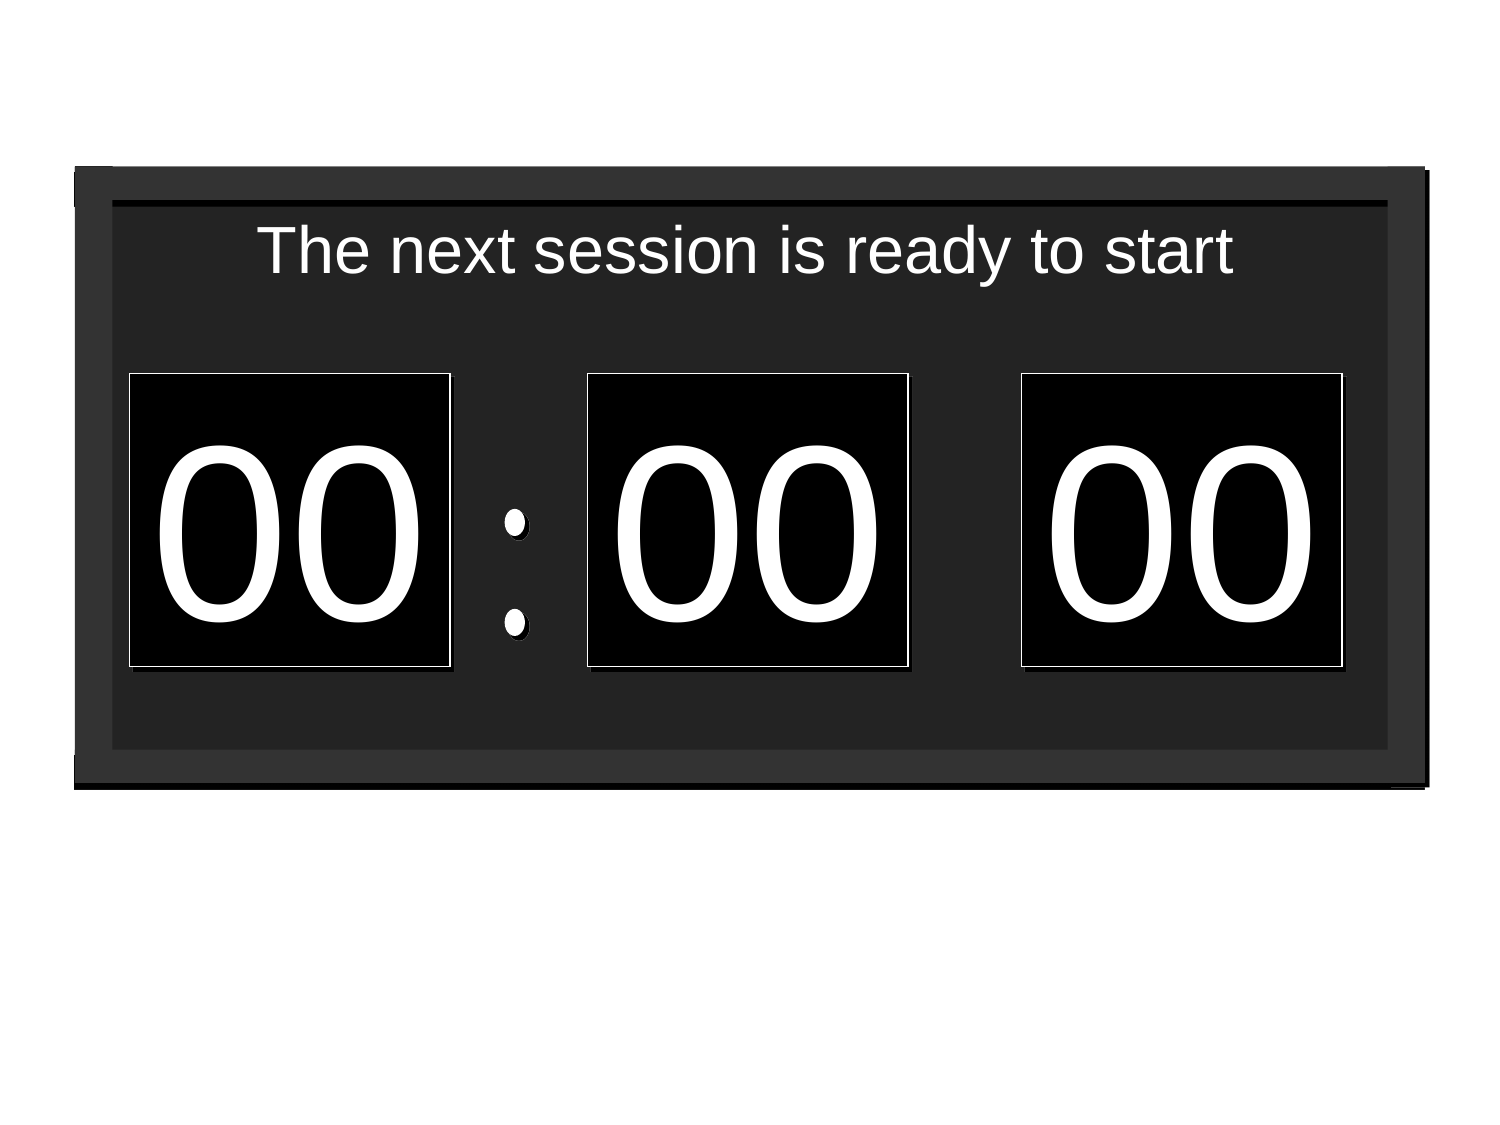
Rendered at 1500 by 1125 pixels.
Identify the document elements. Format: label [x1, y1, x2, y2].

text_box [74, 166, 1425, 783]
